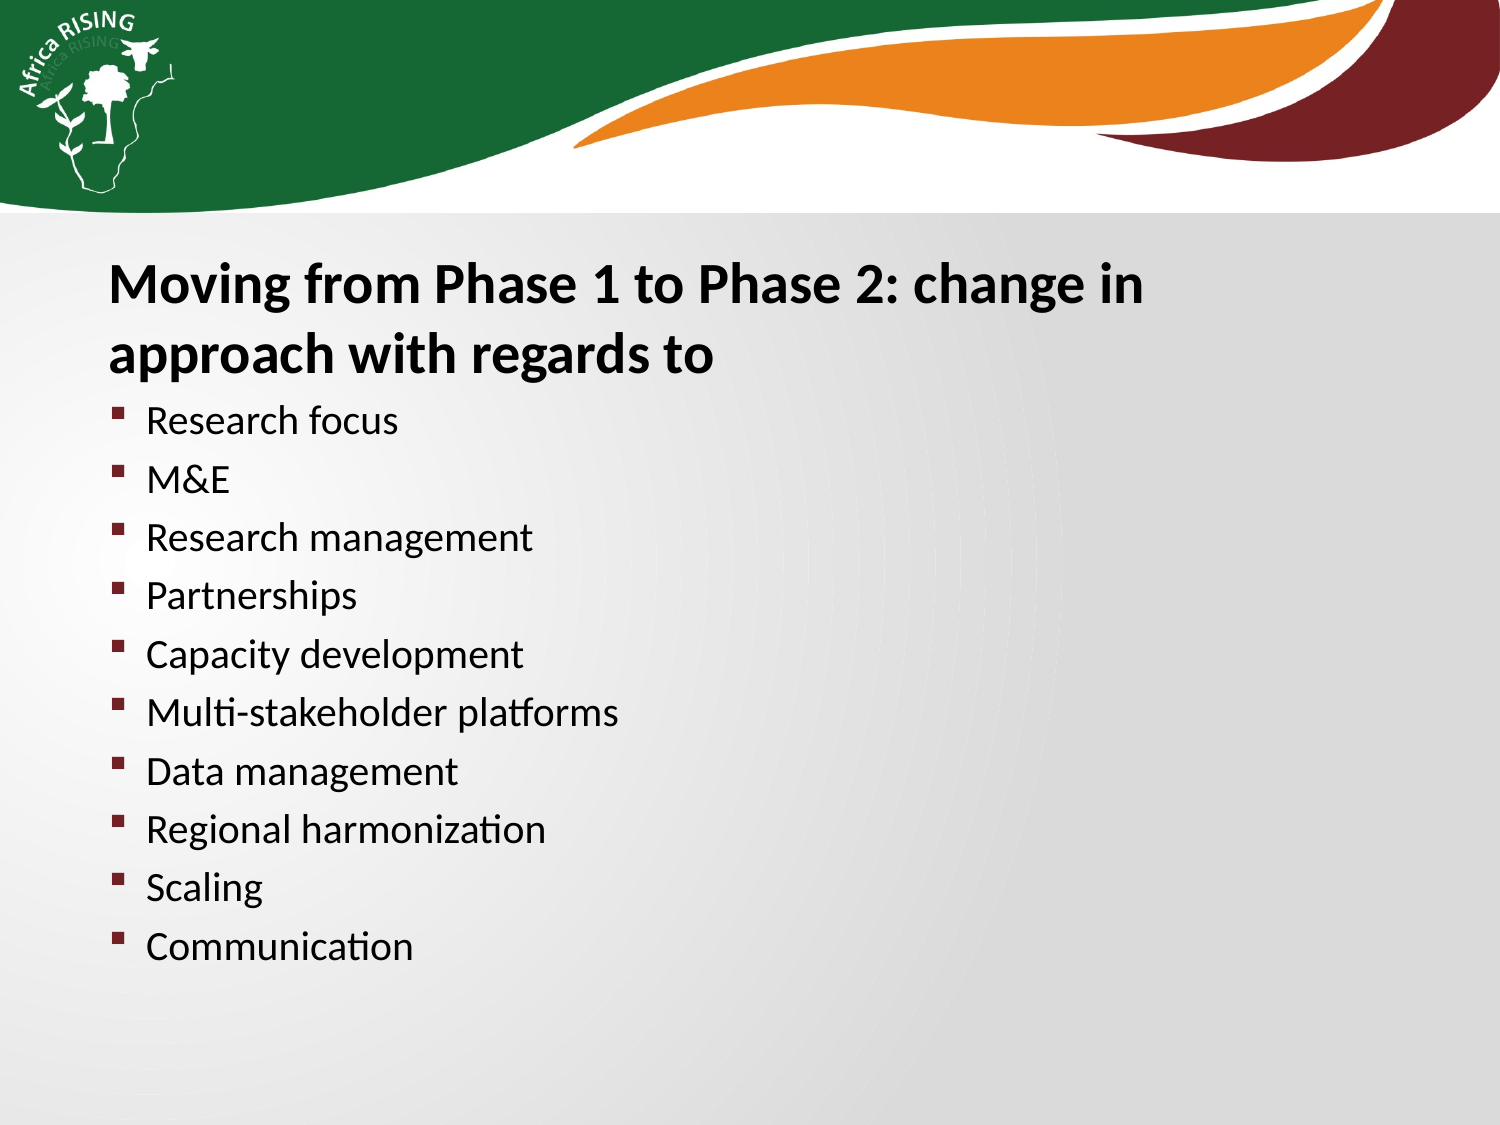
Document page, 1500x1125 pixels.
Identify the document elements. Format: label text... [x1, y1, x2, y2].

list Moving from Phase 1 to Phase 2: change in approach with regards to Research focus M&E Research management Partnerships Capacity development Multi-stakeholder platforms Data management Regional harmonization Scaling Communication [75, 237, 1350, 1075]
picture [0, 0, 1500, 213]
